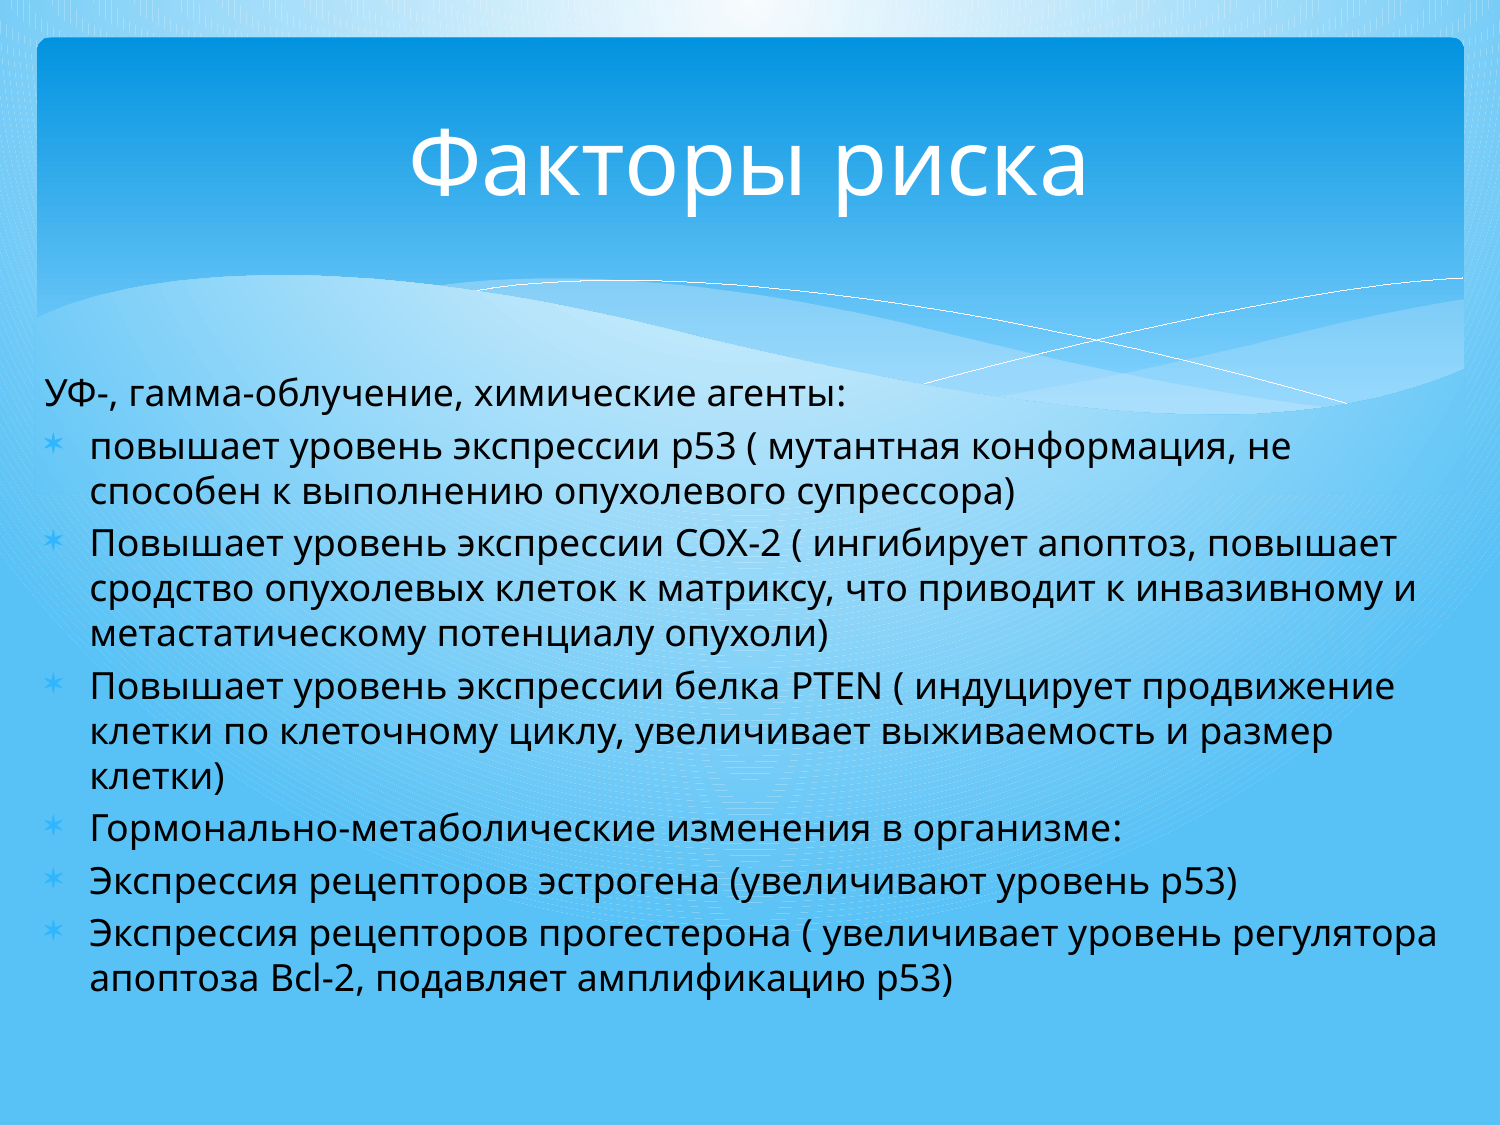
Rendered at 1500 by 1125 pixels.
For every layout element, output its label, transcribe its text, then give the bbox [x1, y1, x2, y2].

list УФ-, гамма-облучение, химические агенты: повышает уровень экспрессии p53 ( мутантная конформация, не способен к выполнению опухолевого супрессора) Повышает уровень экспрессии COX-2 ( ингибирует апоптоз, повышает сродство опухолевых клеток к матриксу, что приводит к инвазивному и метастатическому потенциалу опухоли) Повышает уровень экспрессии белка PTEN ( индуцирует продвижение клетки по клеточному циклу, увеличивает выживаемость и размер клетки) Гормонально-метаболические изменения в организме: Экспрессия рецепторов эстрогена (увеличивают уровень р53) Экспрессия рецепторов прогестерона ( увеличивает уровень регулятора апоптоза Bcl-2, подавляет амплификацию р53) [29, 361, 1471, 1059]
title Факторы риска [75, 55, 1425, 261]
